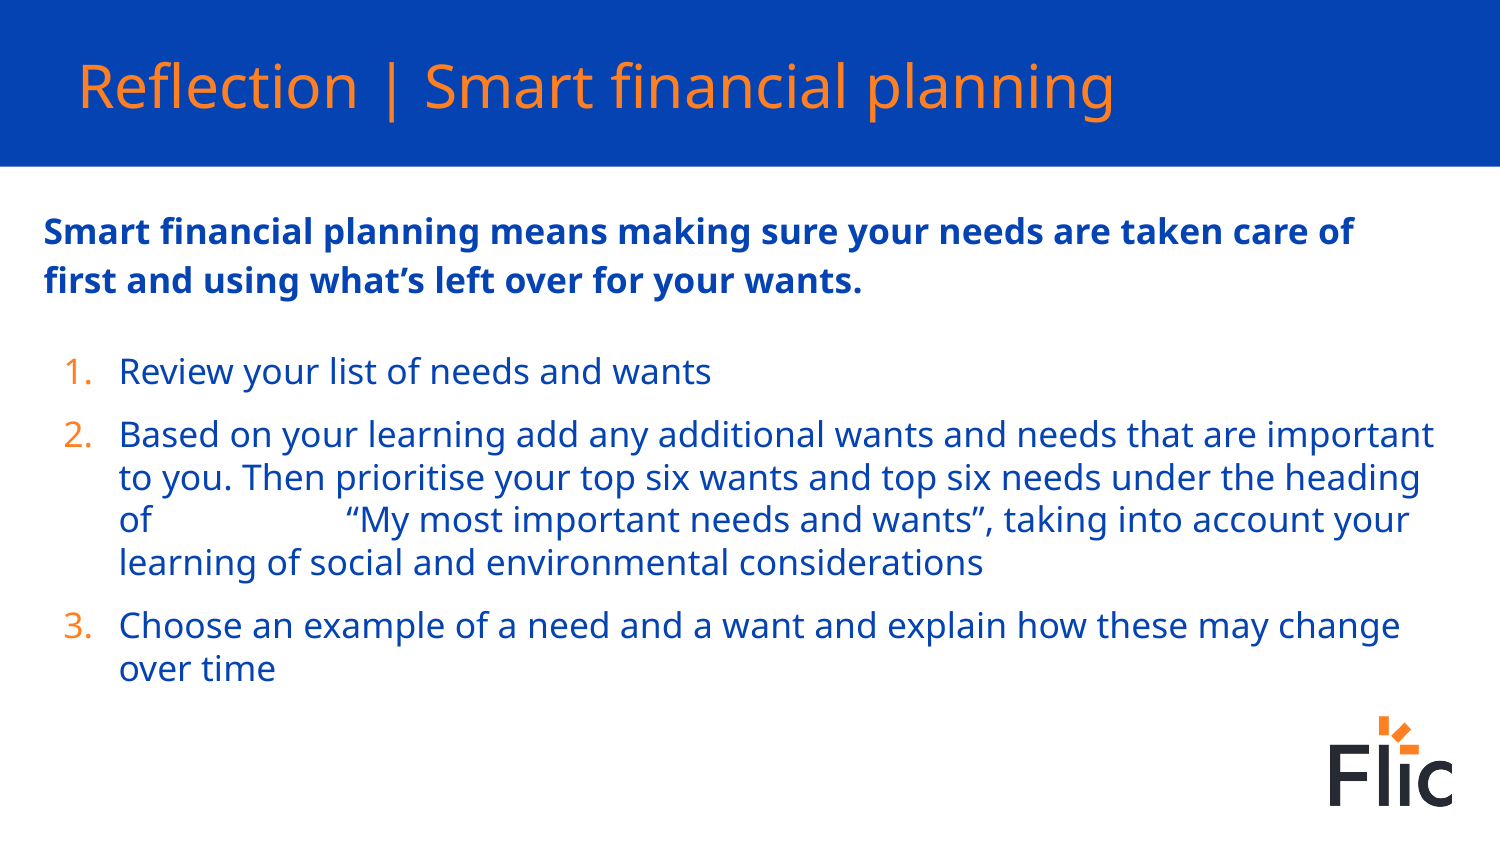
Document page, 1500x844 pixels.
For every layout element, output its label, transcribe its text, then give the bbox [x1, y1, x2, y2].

picture [1330, 790, 1452, 807]
text_box Smart financial planning means making sure your needs are taken care of first and using what’s left over for your wants. Review your list of needs and wants Based on your learning add any additional wants and needs that are important to you. Then prioritise your top six wants and top six needs under the heading of “My most important needs and wants”, taking into account your learning of social and environmental considerations Choose an example of a need and a want and explain how these may change over time [28, 187, 1452, 790]
title Reflection | Smart financial planning [62, 41, 1333, 127]
